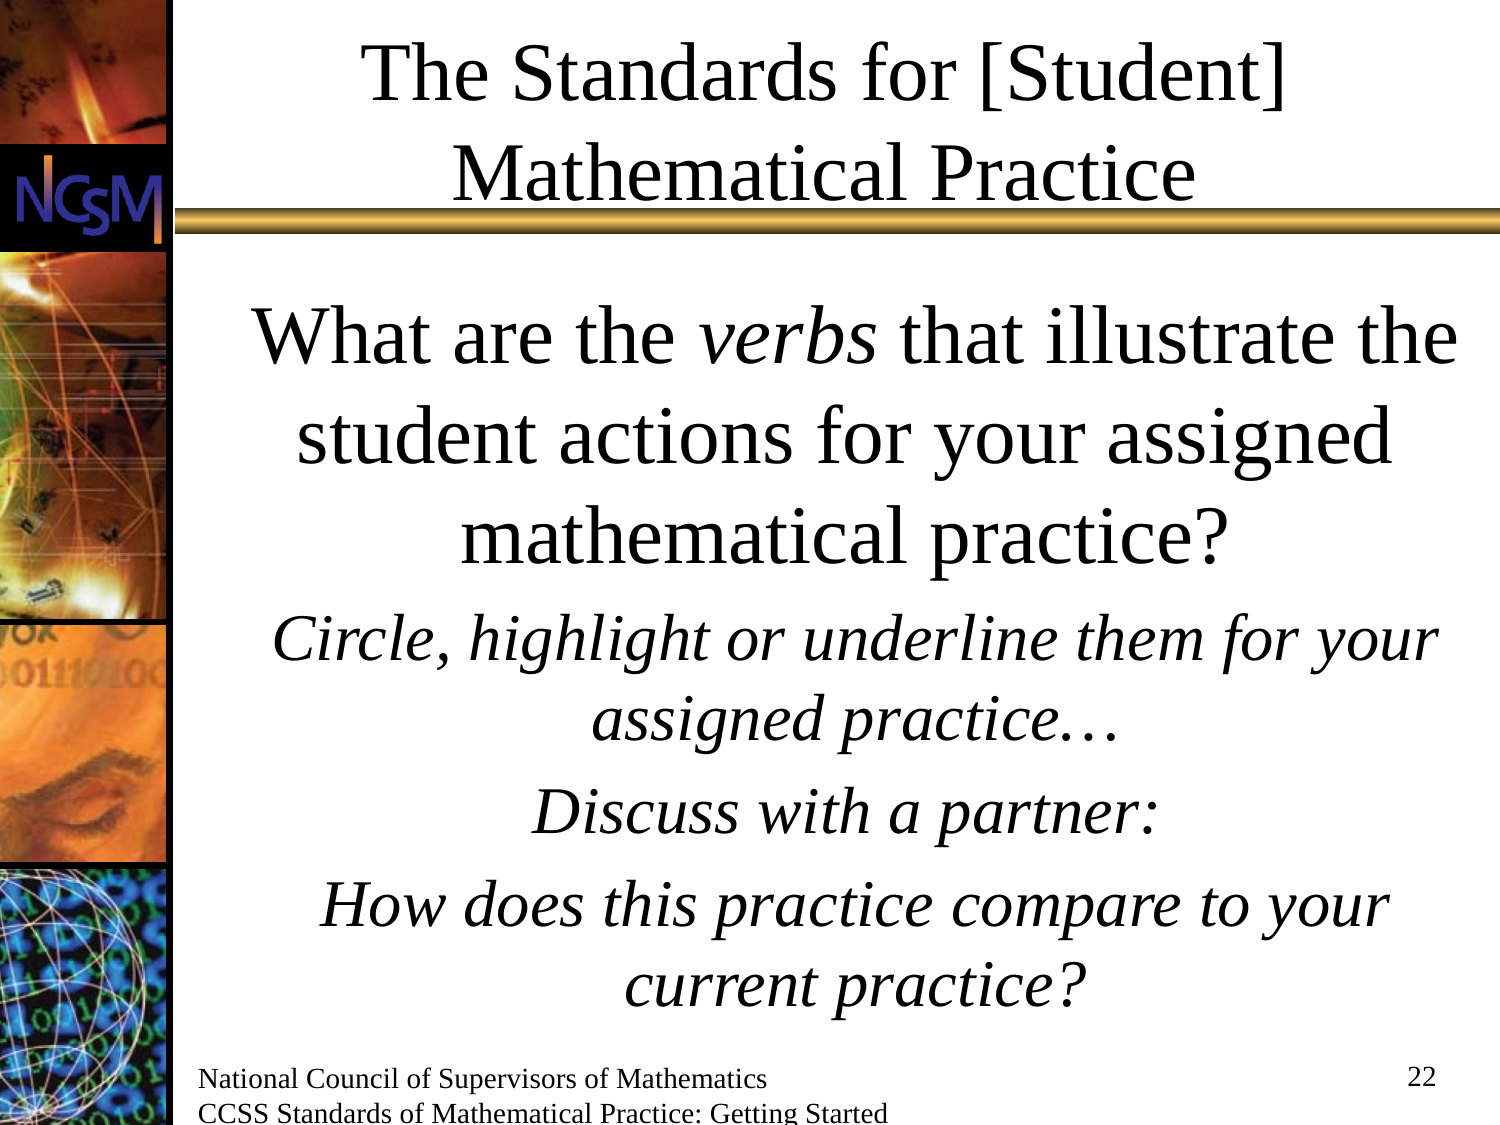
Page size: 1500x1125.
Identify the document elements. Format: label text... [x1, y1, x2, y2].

subtitle What are the verbs that illustrate the student actions for your assigned mathematical practice? Circle, highlight or underline them for your assigned practice… Discuss with a partner: How does this practice compare to your current practice? [212, 272, 1500, 955]
picture [0, 869, 166, 1125]
title The Standards for [Student] Mathematical Practice [187, 50, 1463, 186]
picture [0, 625, 166, 862]
picture [0, 0, 167, 619]
slide_number 22 [1379, 1049, 1453, 1125]
